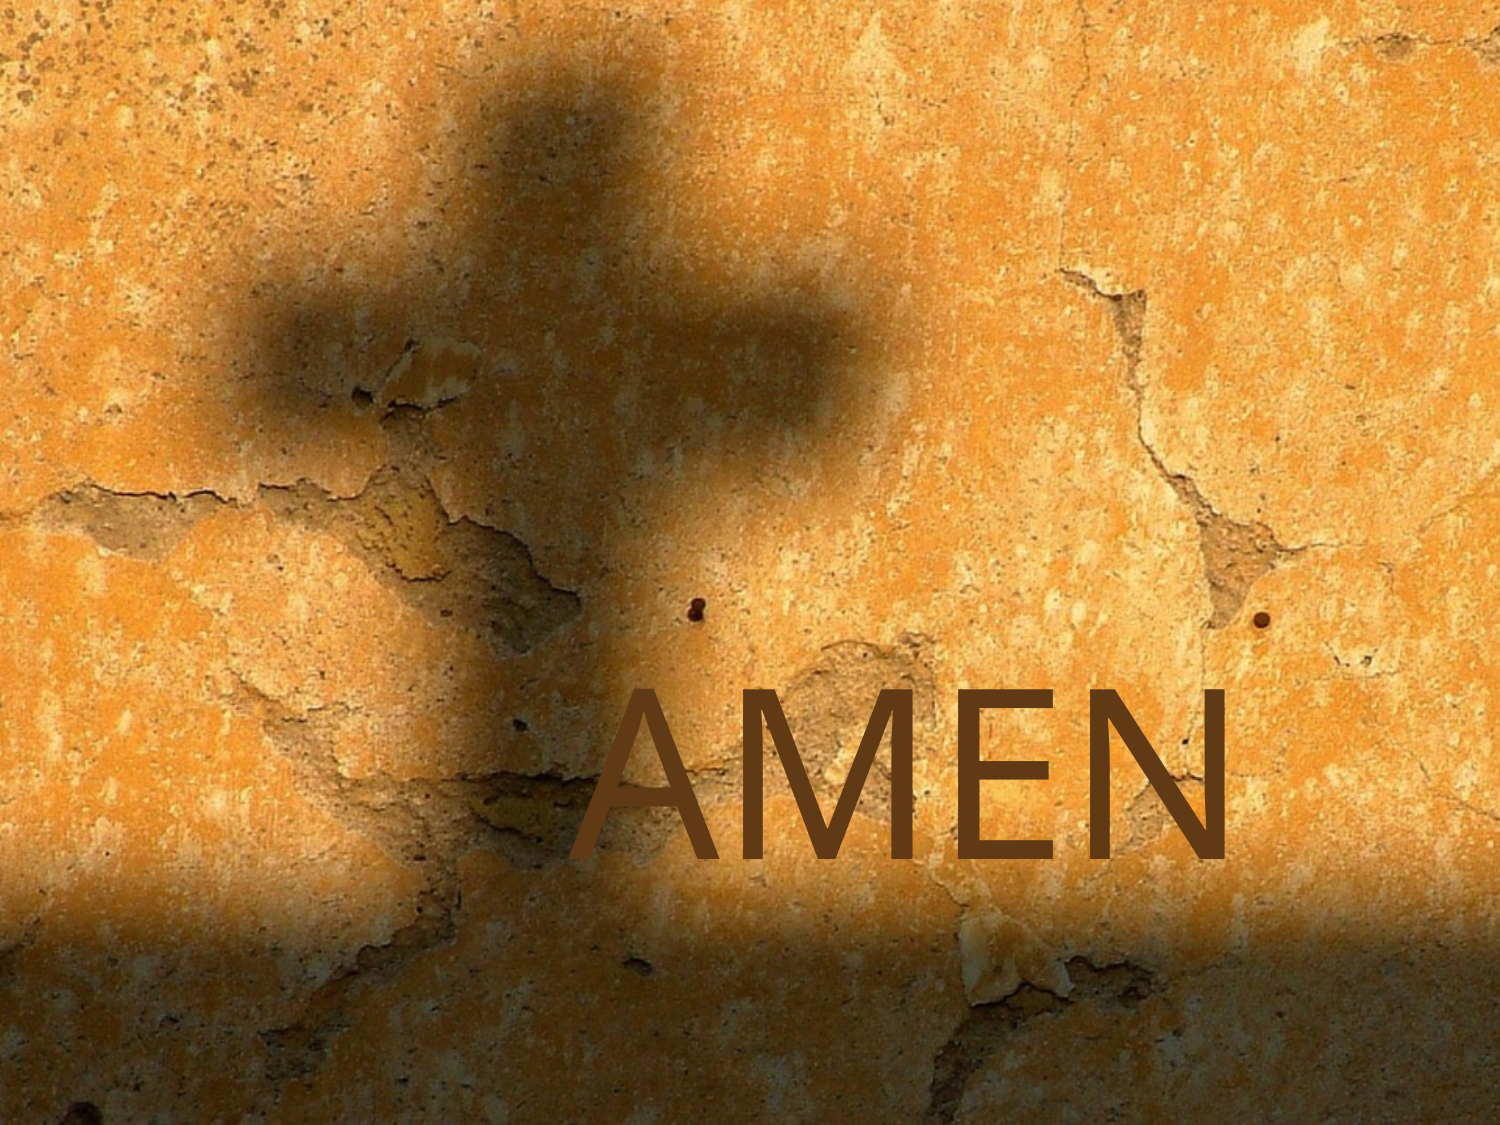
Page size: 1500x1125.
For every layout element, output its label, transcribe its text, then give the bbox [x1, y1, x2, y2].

picture [0, 0, 1500, 1125]
title AMEN [553, 597, 1500, 946]
